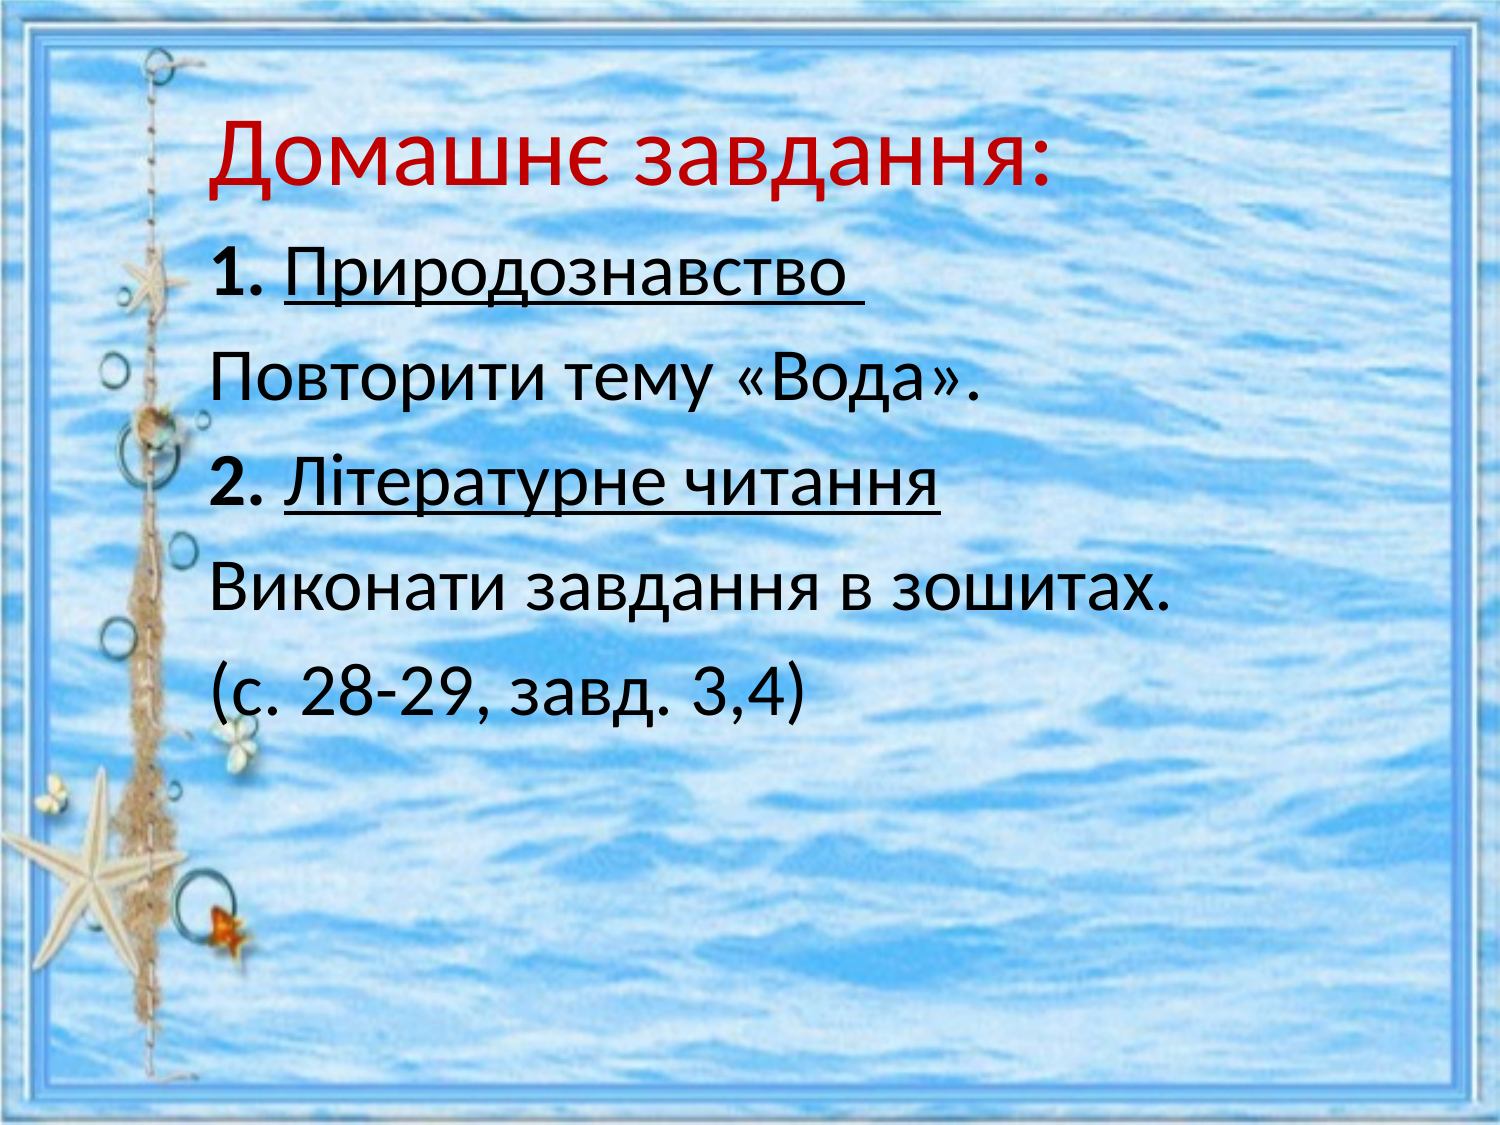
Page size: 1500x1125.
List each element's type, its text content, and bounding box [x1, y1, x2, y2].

picture [0, 0, 1500, 1125]
list Домашнє завдання: 1. Природознавство Повторити тему «Вода». 2. Літературне читання Виконати завдання в зошитах. (с. 28-29, завд. 3,4) [135, 78, 1424, 988]
